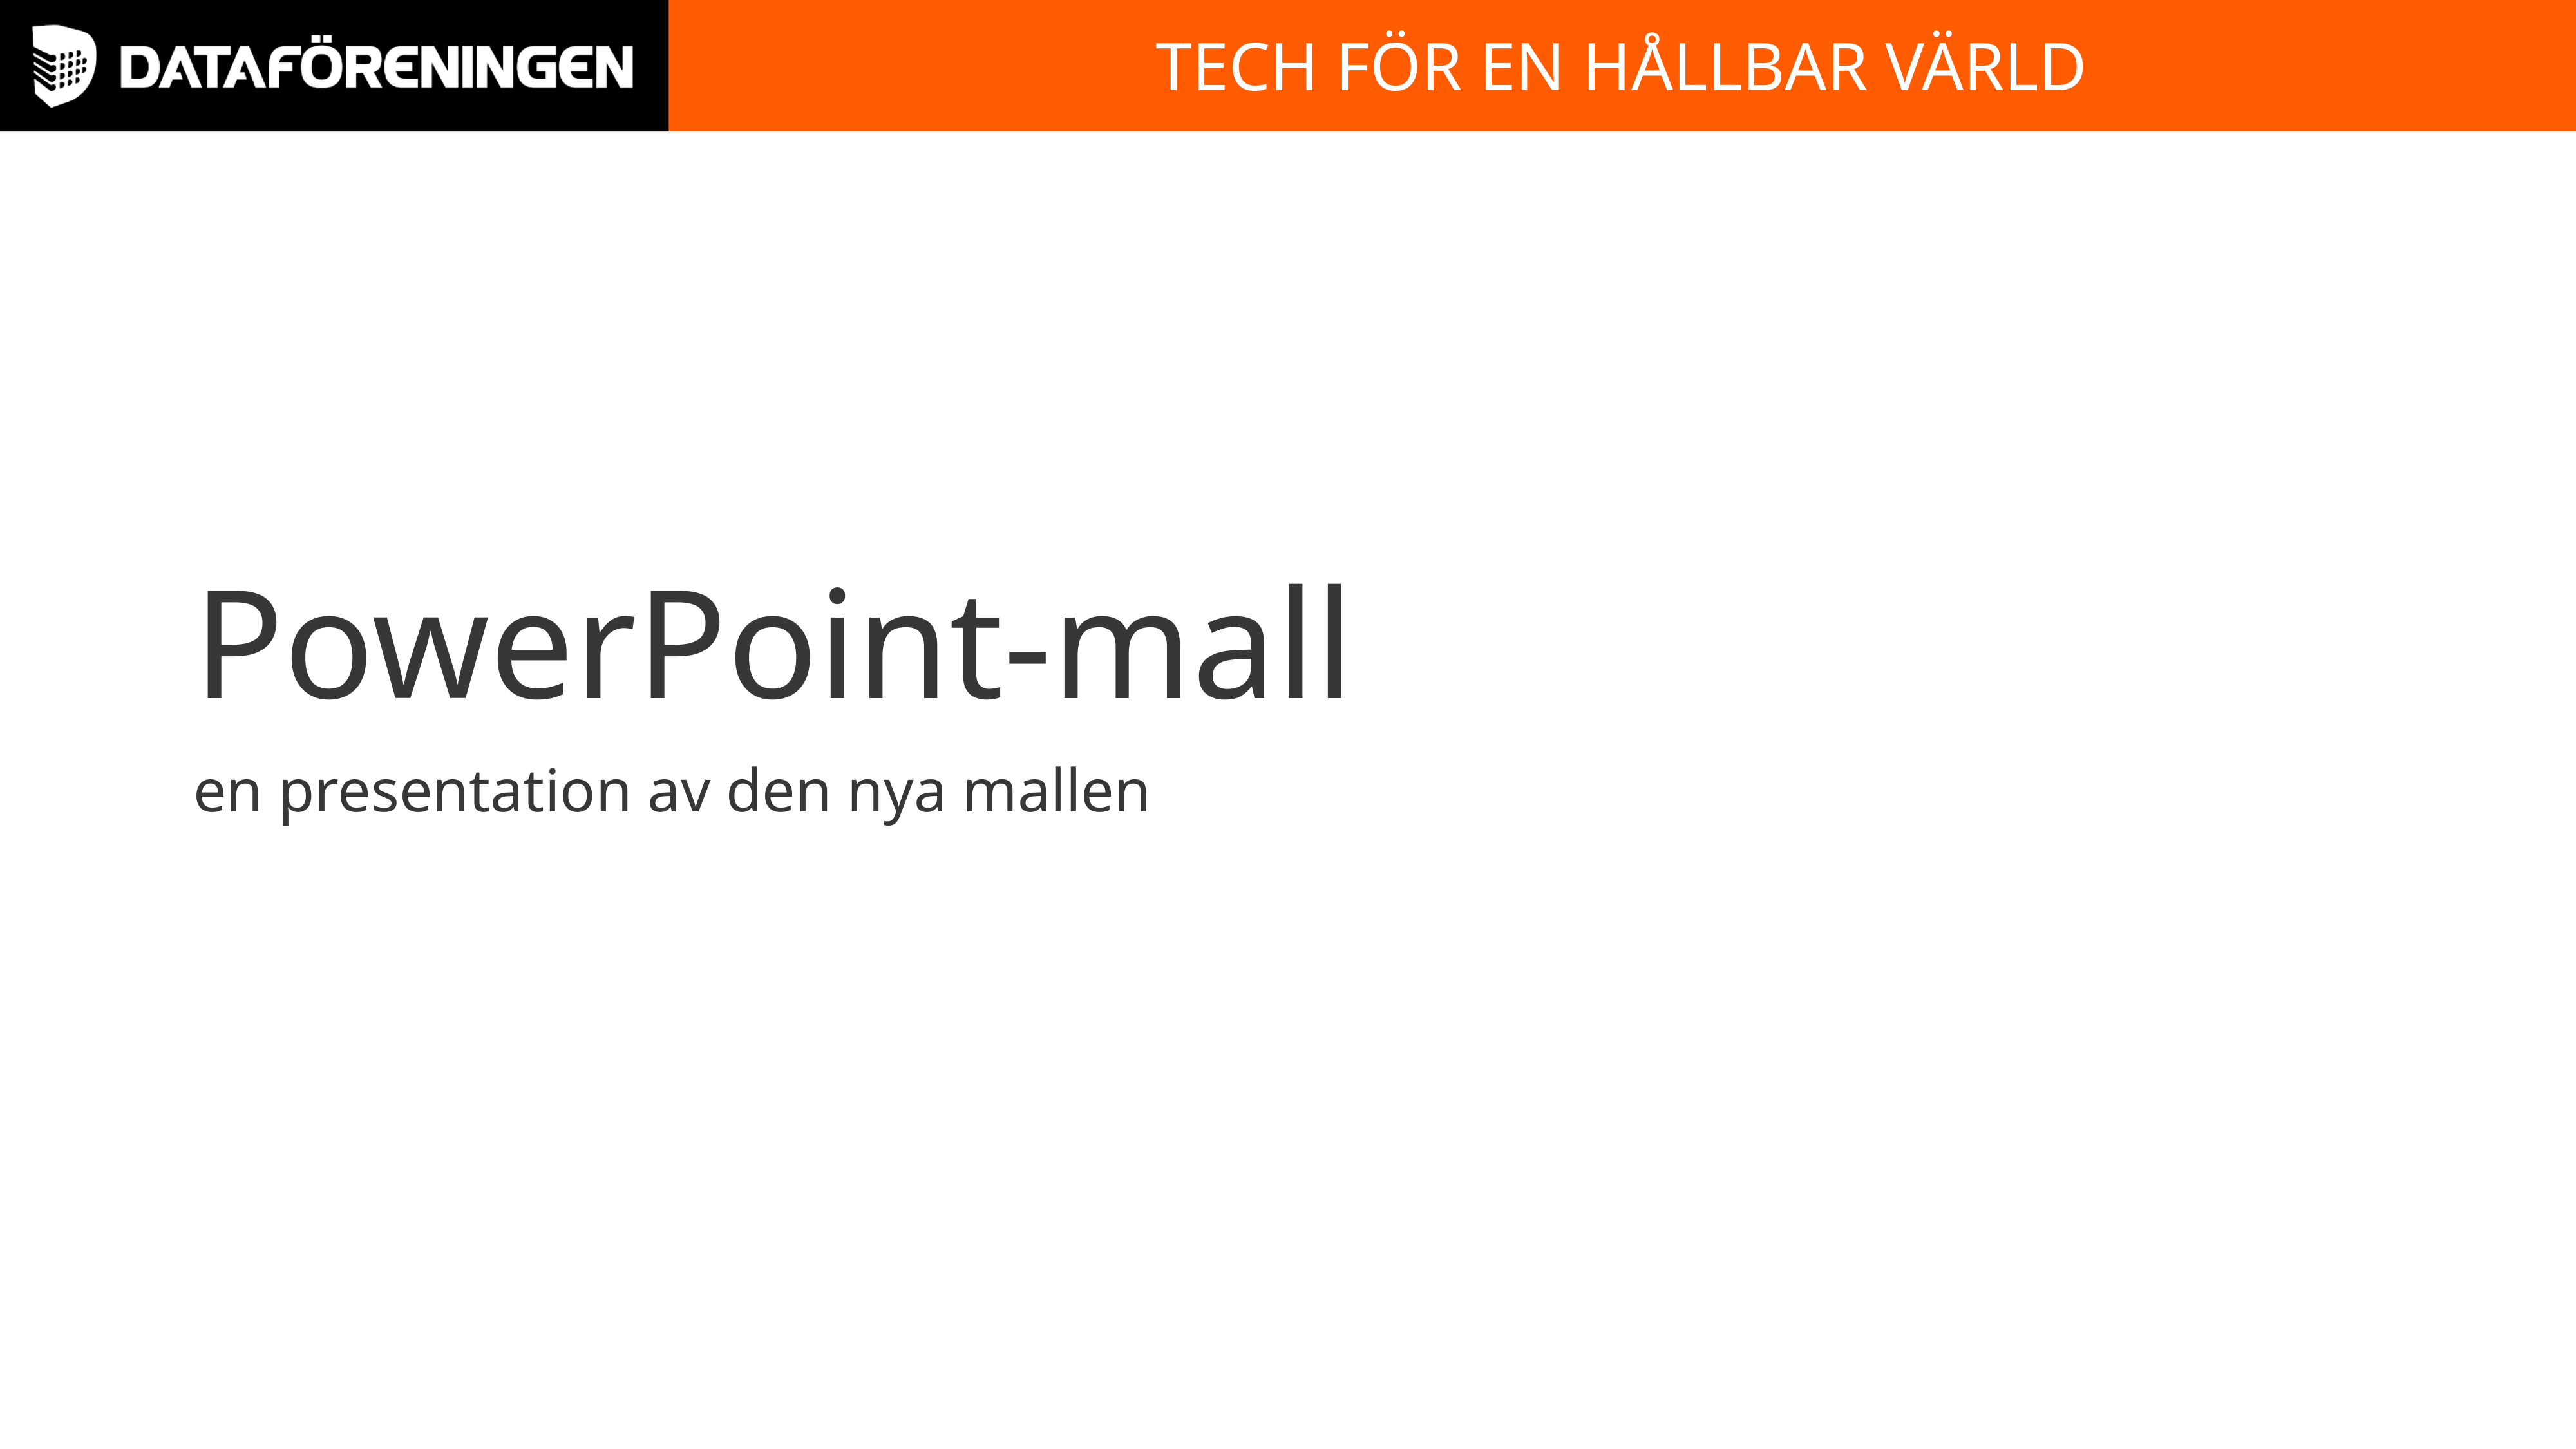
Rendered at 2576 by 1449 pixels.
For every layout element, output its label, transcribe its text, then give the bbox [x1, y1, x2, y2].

title PowerPoint-mall [187, 242, 2389, 735]
subtitle en presentation av den nya mallen [187, 746, 2389, 916]
picture [31, 24, 635, 109]
